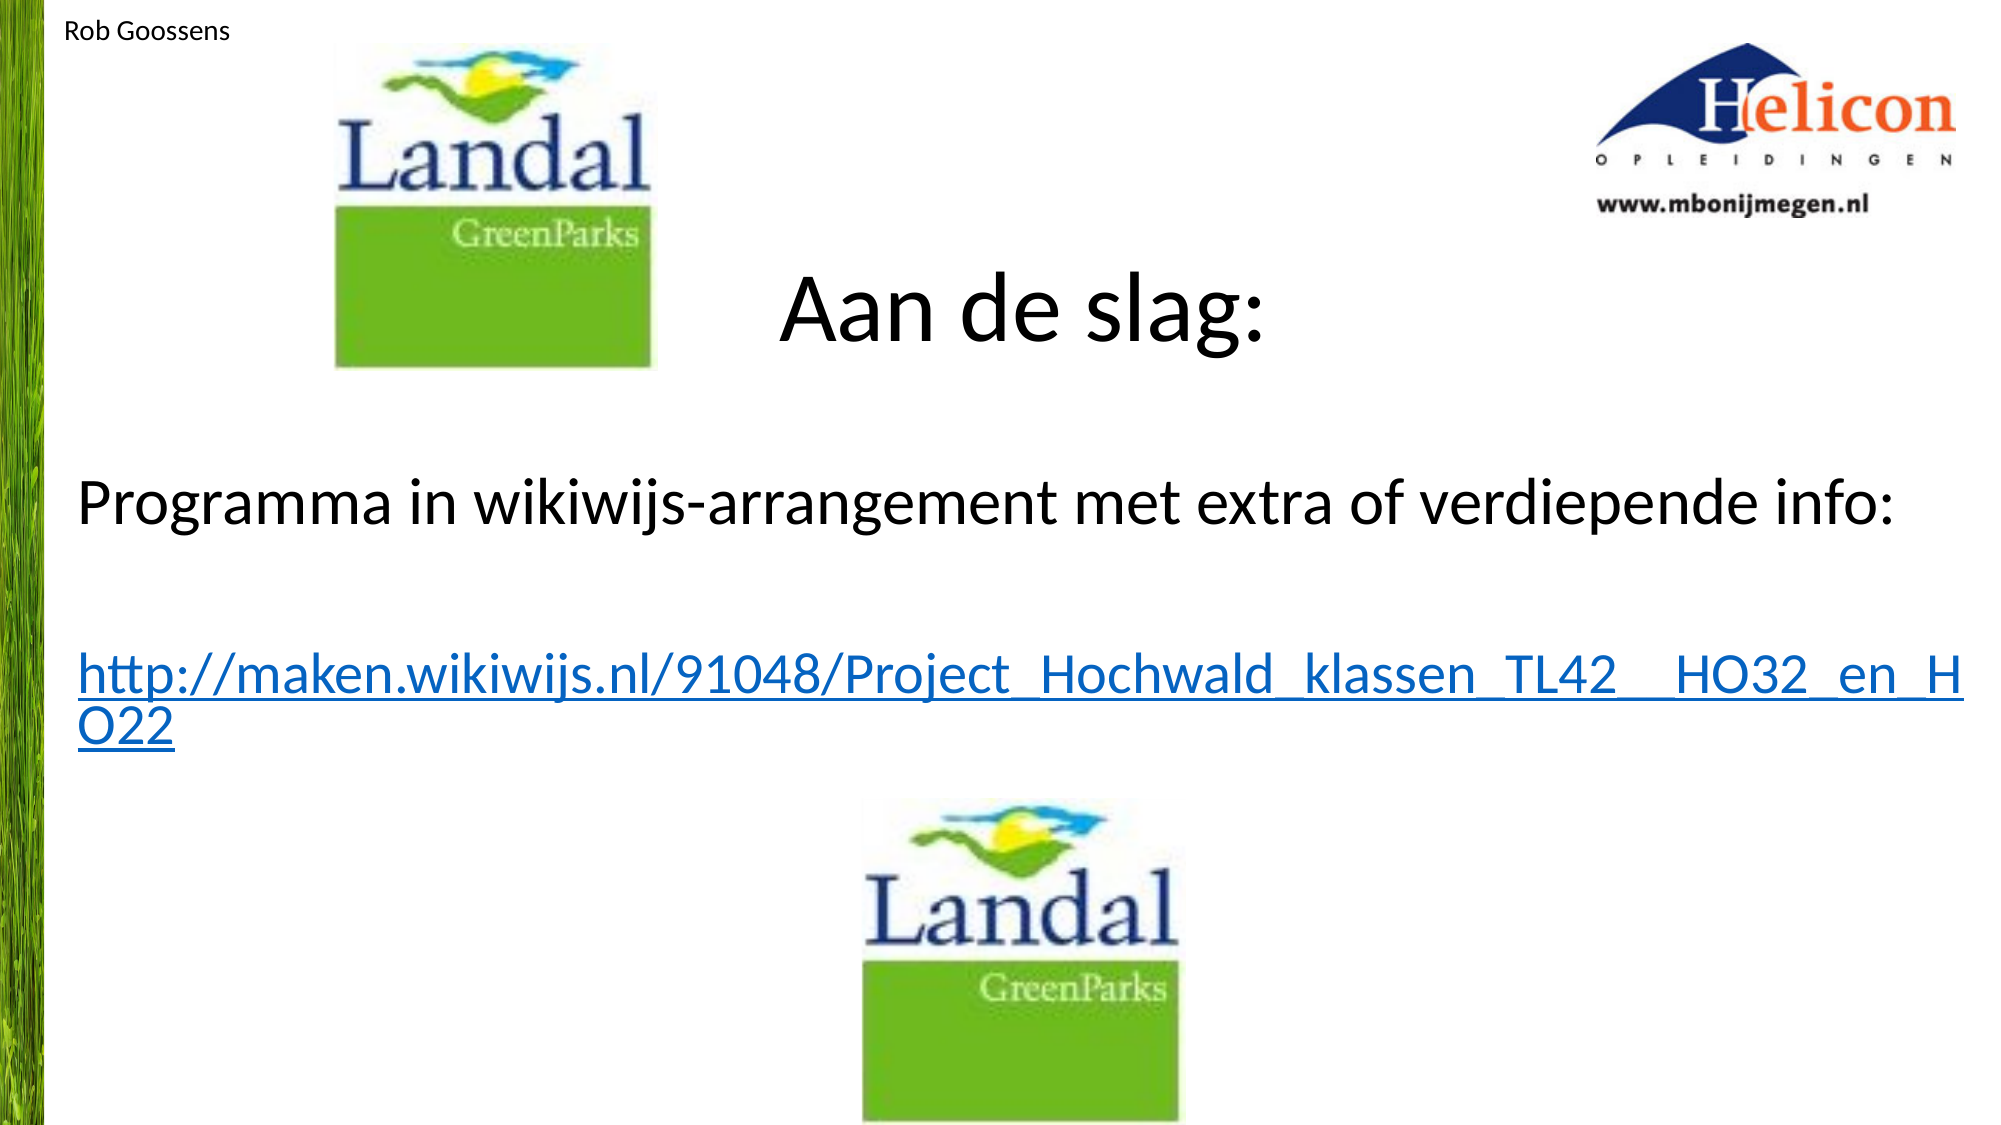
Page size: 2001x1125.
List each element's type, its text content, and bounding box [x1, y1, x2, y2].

picture [333, 43, 659, 371]
text_box Rob Goossens [49, 3, 250, 54]
subtitle Aan de slag: Programma in wikiwijs-arrangement met extra of verdiepende info: http://maken.wikiwijs.nl/91048/Project_Hochwald_klassen_TL42__HO32_en_HO22 [62, 247, 1985, 1085]
text_box [0, 0, 45, 1125]
picture [1596, 43, 1956, 218]
picture [861, 798, 1186, 1125]
